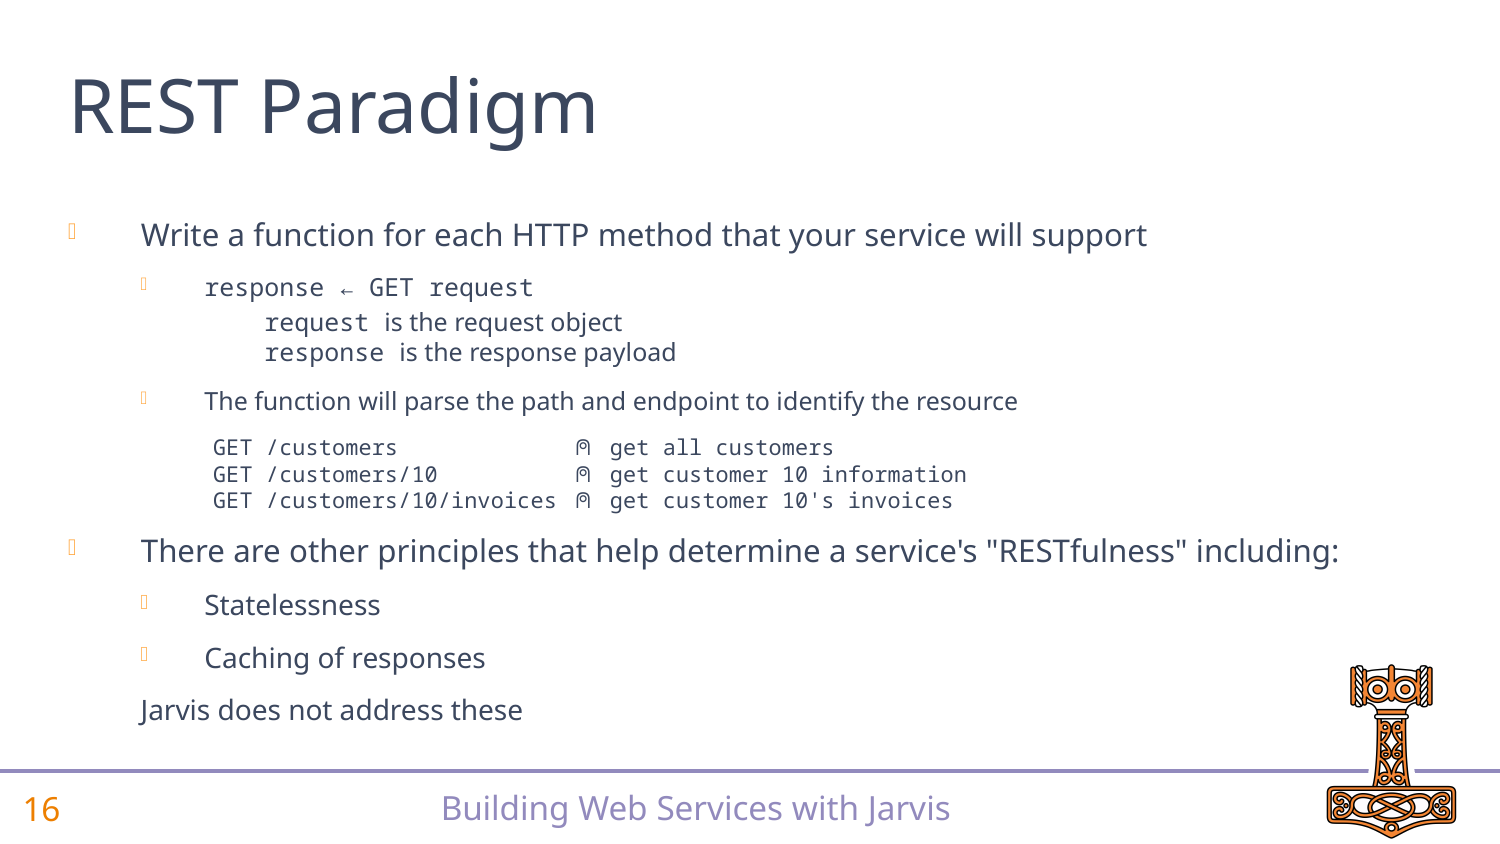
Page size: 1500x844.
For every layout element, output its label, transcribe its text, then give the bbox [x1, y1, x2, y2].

picture [1320, 655, 1461, 844]
list Write a function for each HTTP method that your service will support response ← GET request request is the request object response is the response payload The function will parse the path and endpoint to identify the resource GET /customers ⍝ get all customers GET /customers/10 ⍝ get customer 10 information GET /customers/10/invoices ⍝ get customer 10's invoices There are other principles that help determine a service's "RESTfulness" including: Statelessness Caching of responses Jarvis does not address these [53, 207, 1442, 740]
title REST Paradigm [53, 43, 1203, 157]
